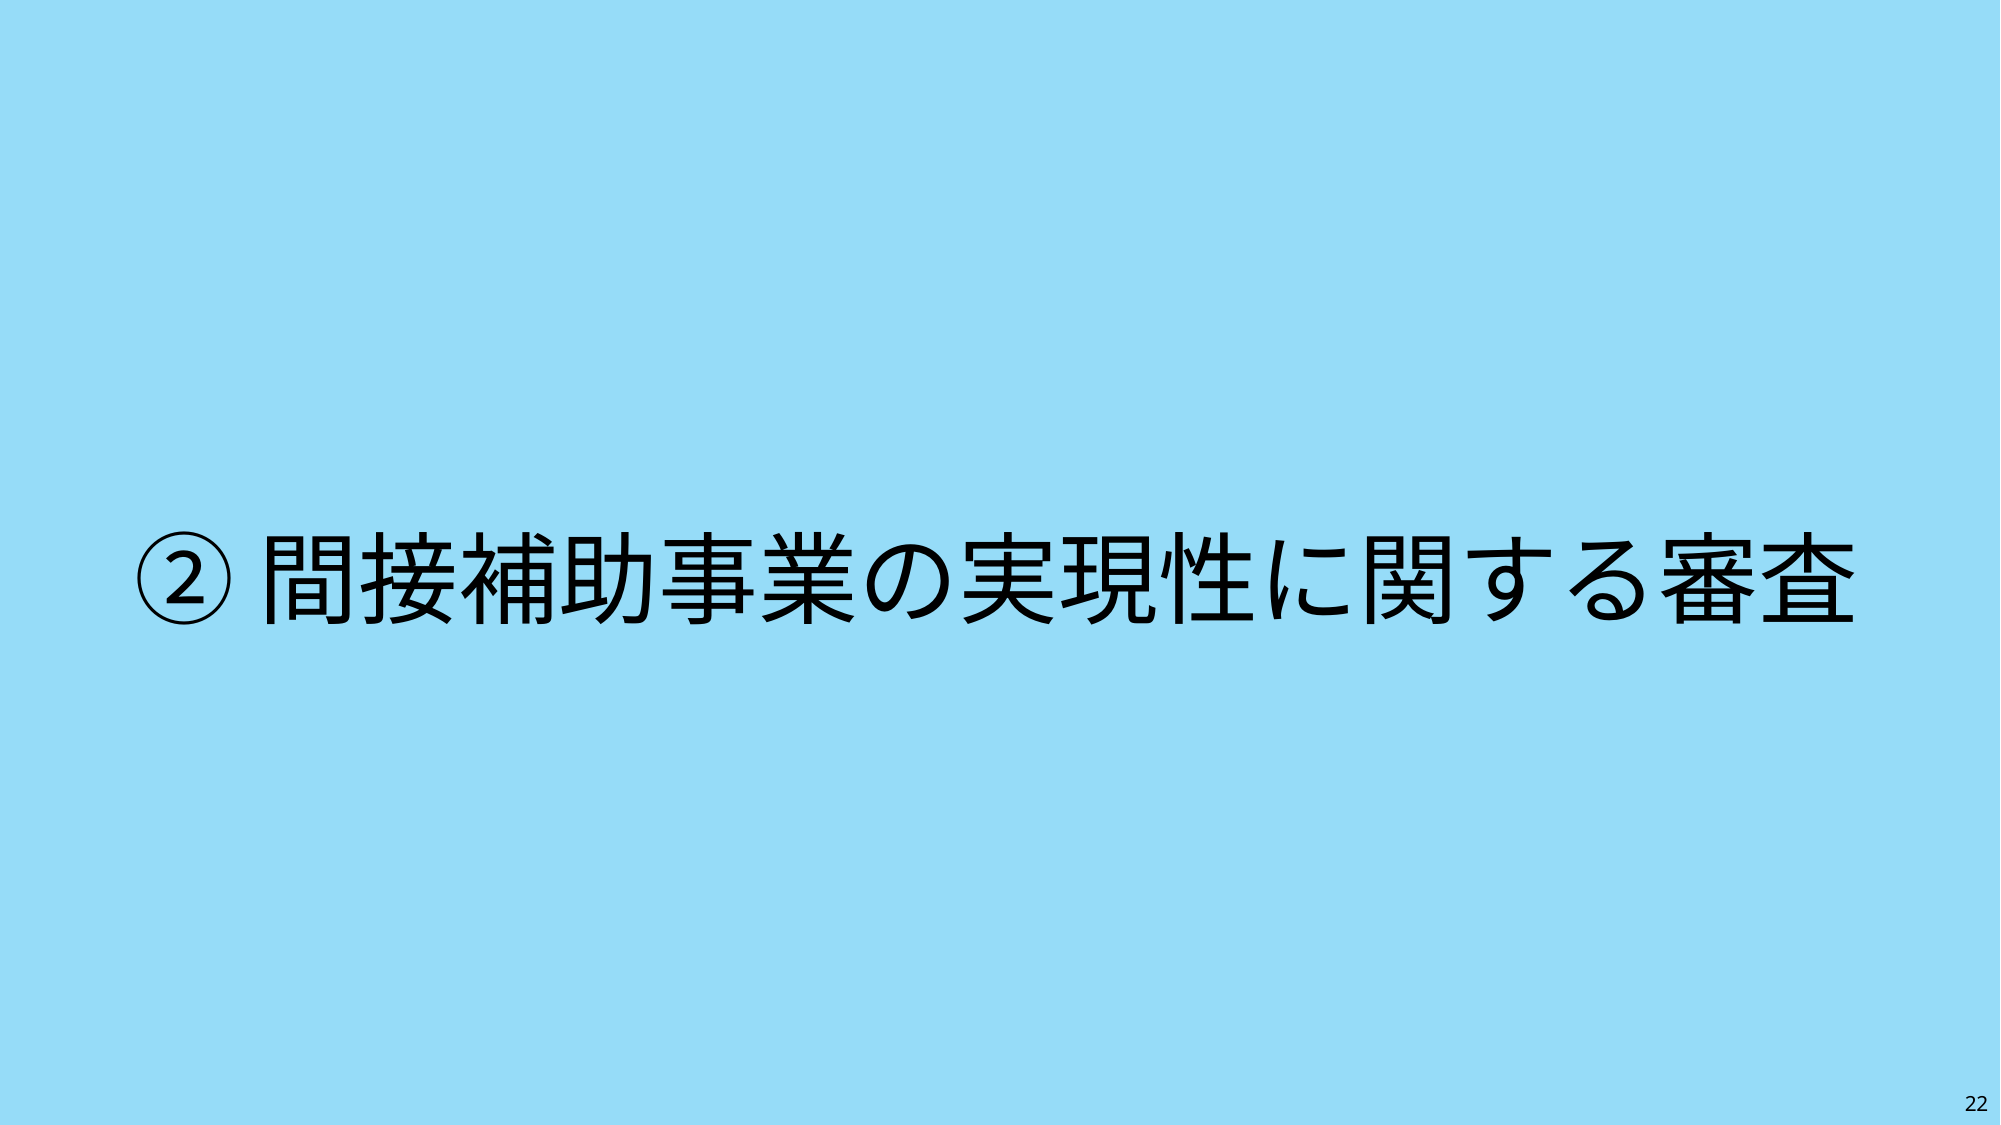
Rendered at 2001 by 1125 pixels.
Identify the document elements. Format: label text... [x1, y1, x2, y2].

text_box ②間接補助事業の実現性に関する審査 [39, 298, 1954, 827]
